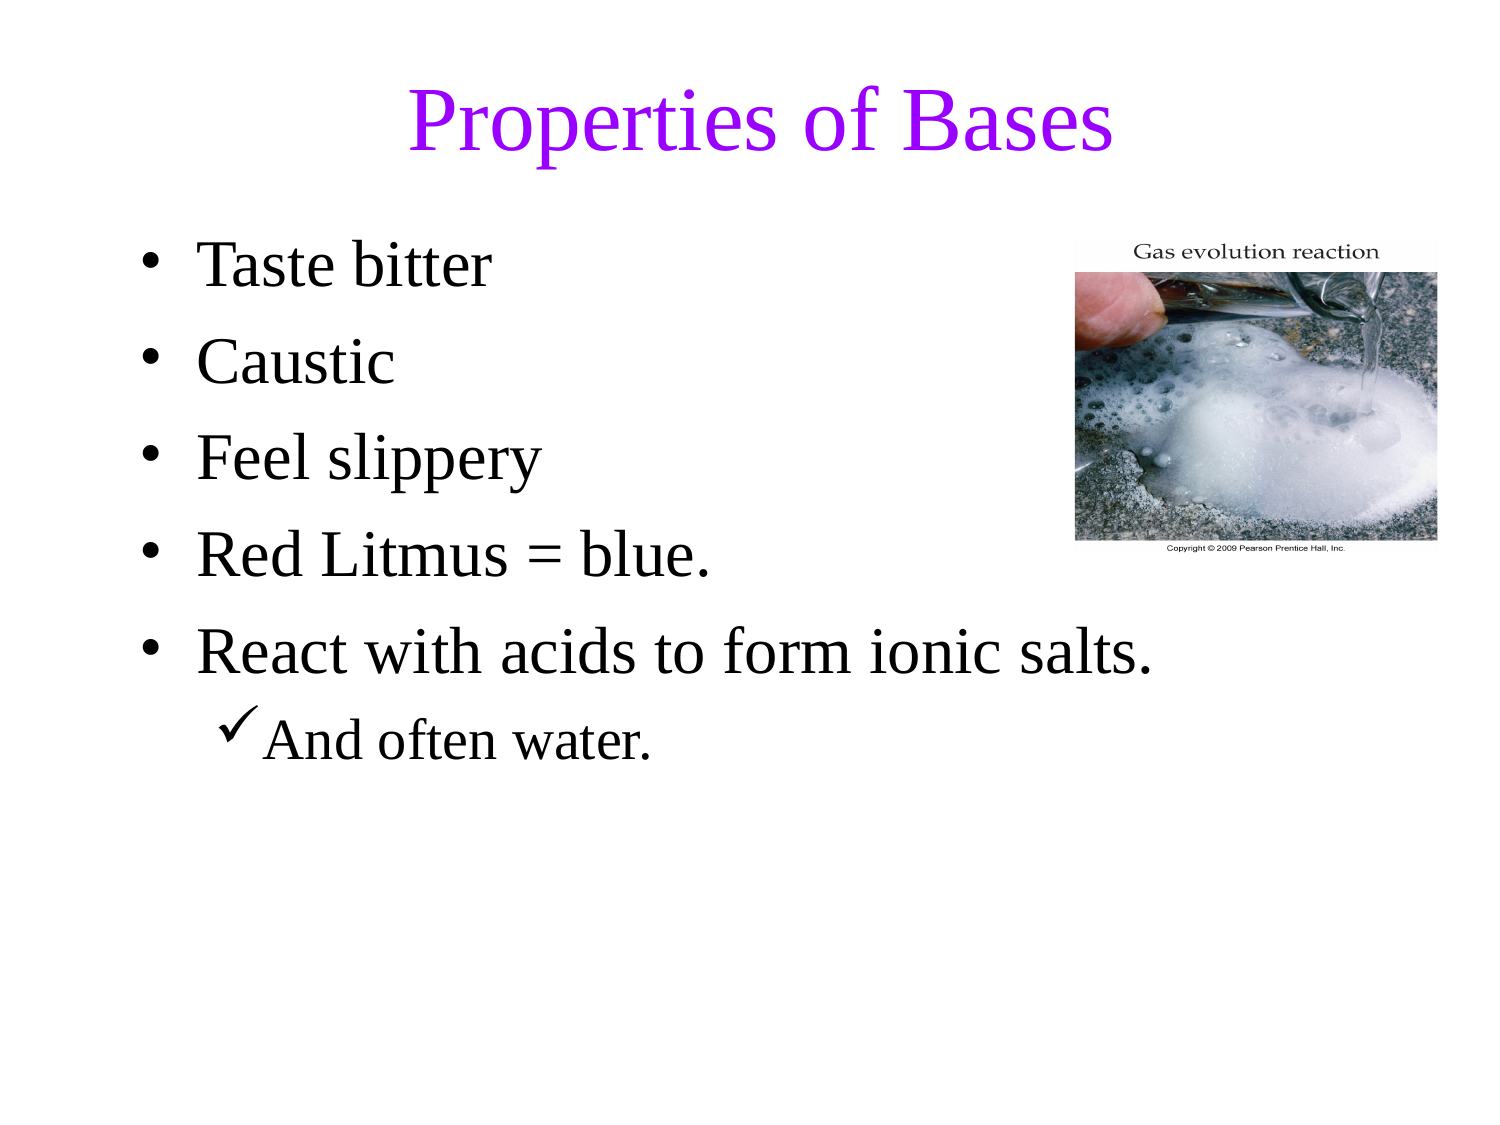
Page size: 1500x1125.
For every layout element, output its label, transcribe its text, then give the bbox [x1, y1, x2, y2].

text_box Taste bitter Caustic Feel slippery Red Litmus = blue. React with acids to form ionic salts. And often water. [124, 212, 1400, 1063]
text_box Properties of Bases [124, 20, 1400, 208]
picture [1074, 241, 1438, 556]
